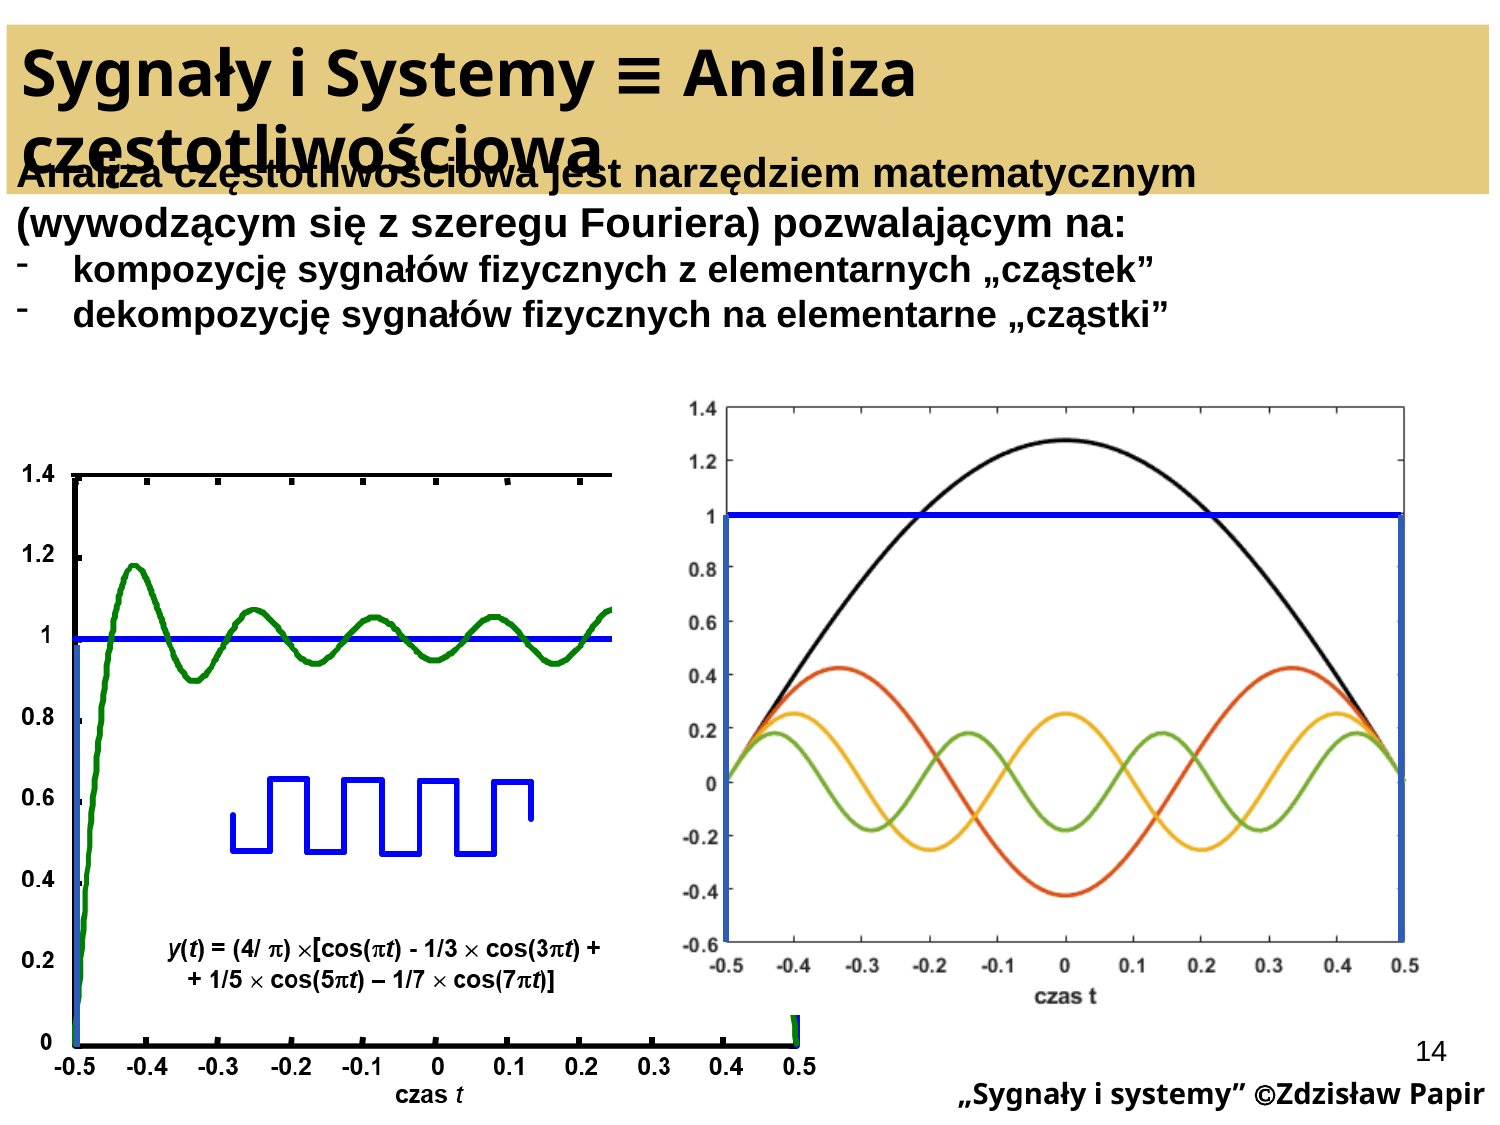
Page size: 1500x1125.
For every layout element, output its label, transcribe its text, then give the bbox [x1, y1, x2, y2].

text_box Sygnały i Systemy ≡ Analiza częstotliwościowa [6, 24, 1489, 195]
text_box Analiza częstotliwościowa jest narzędziem matematycznym (wywodzącym się z szeregu Fouriera) pozwalającym na: kompozycję sygnałów fizycznych z elementarnych „cząstek” dekompozycję sygnałów fizycznych na elementarne „cząstki” [1, 138, 1293, 343]
text_box „Sygnały i systemy” Zdzisław Papir [942, 1068, 1500, 1118]
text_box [5, 448, 831, 1124]
slide_number 14 [1149, 1024, 1463, 1101]
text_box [612, 357, 1488, 1015]
